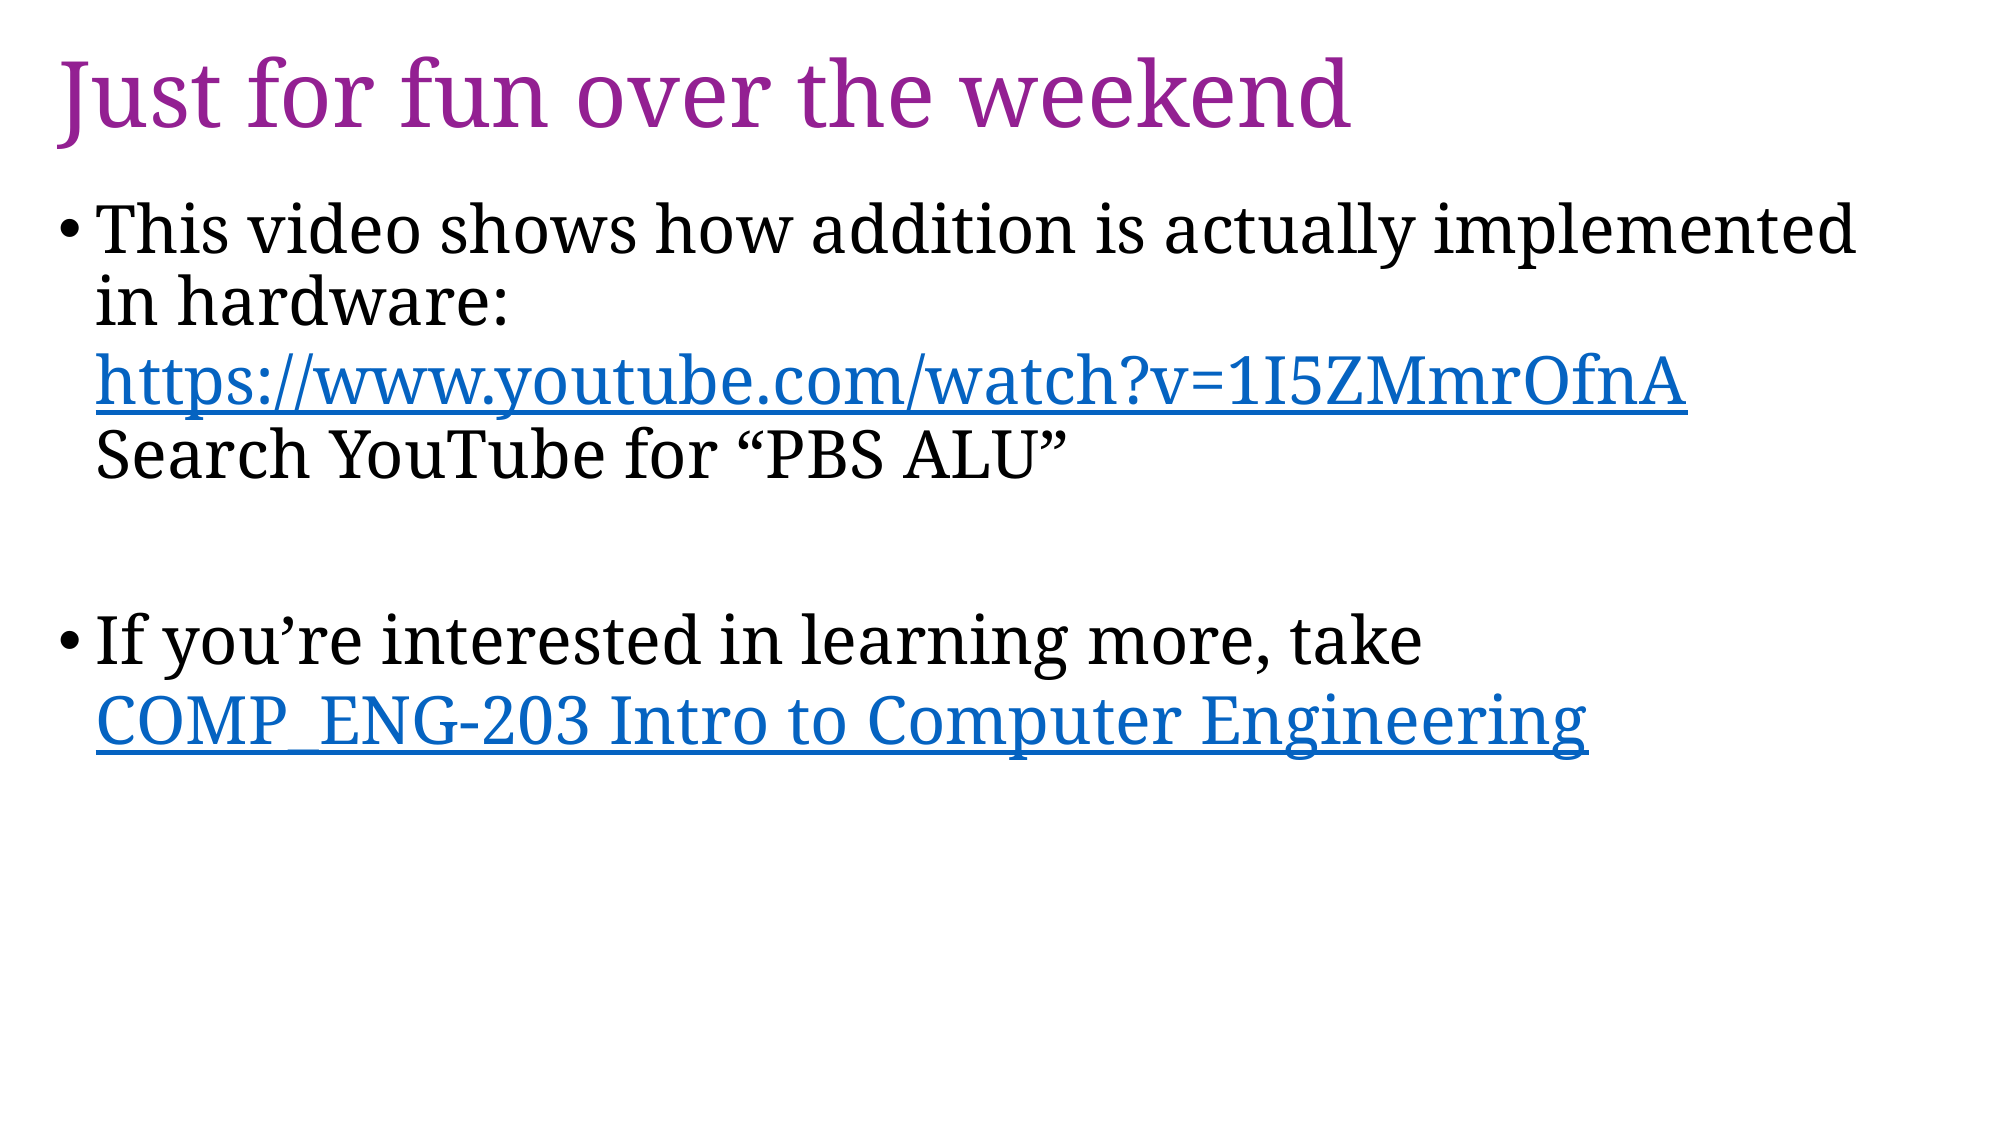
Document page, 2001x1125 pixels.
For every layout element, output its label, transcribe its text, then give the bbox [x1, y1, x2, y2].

list This video shows how addition is actually implemented in hardware: https://www.youtube.com/watch?v=1I5ZMmrOfnA Search YouTube for “PBS ALU” If you’re interested in learning more, take COMP_ENG-203 Intro to Computer Engineering [43, 188, 1953, 1106]
title Just for fun over the weekend [43, 25, 1953, 171]
